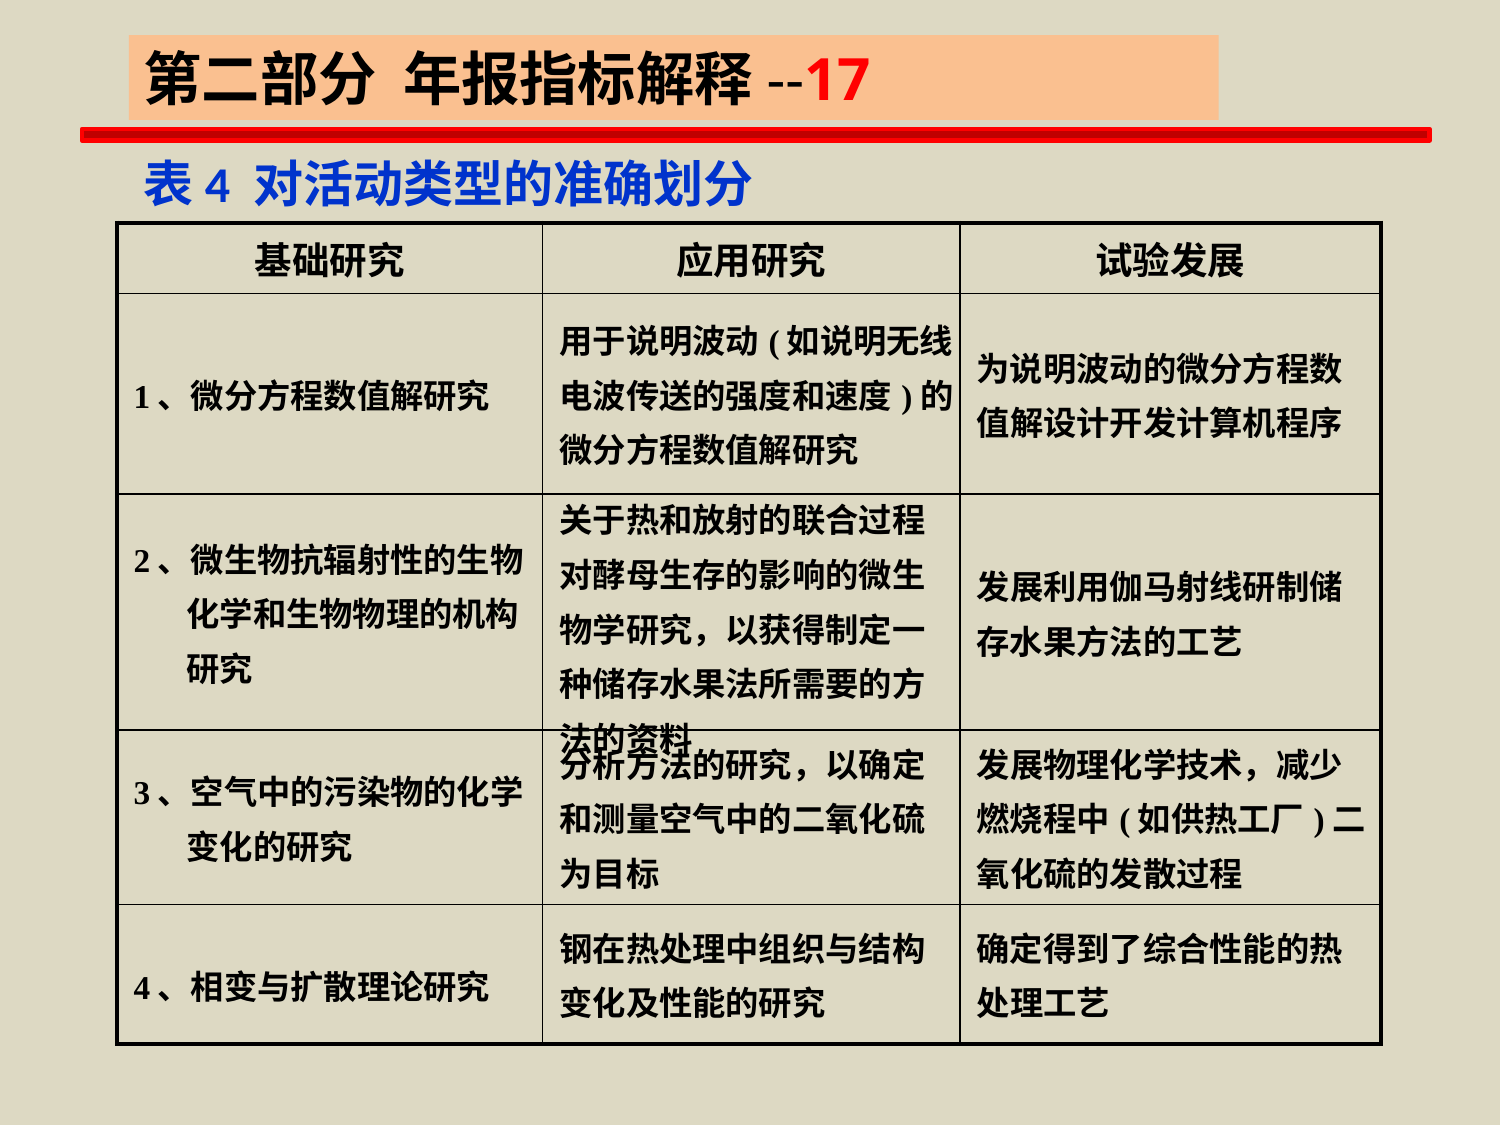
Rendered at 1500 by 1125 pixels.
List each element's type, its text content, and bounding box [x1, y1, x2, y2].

table_cell 发展物理化学技术，减少 燃烧程中(如供热工厂)二 氧化硫的发散过程 [961, 731, 1379, 904]
table_header 应用研究 [543, 225, 959, 293]
table_cell 为说明波动的微分方程数 值解设计开发计算机程序 [961, 294, 1379, 493]
table_cell 钢在热处理中组织与结构 变化及性能的研究 [543, 905, 959, 1042]
text_box 表4 对活动类型的准确划分 [117, 152, 1003, 213]
text_box [80, 127, 1432, 143]
text_box [117, 152, 1348, 221]
table_cell 1、微分方程数值解研究 [119, 294, 542, 493]
table_header 基础研究 [119, 225, 542, 293]
table_cell 用于说明波动(如说明无线 电波传送的强度和速度)的 微分方程数值解研究 [543, 294, 959, 493]
text_box 第二部分 年报指标解释--17 [128, 35, 1219, 120]
table_cell 分析方法的研究，以确定 和测量空气中的二氧化硫 为目标 [543, 731, 959, 904]
table_cell 4、相变与扩散理论研究 [119, 905, 542, 1042]
table_cell 2、微生物抗辐射性的生物 化学和生物物理的机构 研究 [119, 495, 542, 729]
table_cell 关于热和放射的联合过程 对酵母生存的影响的微生 物学研究，以获得制定一 种储存水果法所需要的方 法的资料 [543, 495, 959, 729]
table_cell 确定得到了综合性能的热 处理工艺 [961, 905, 1379, 1042]
table_header 试验发展 [961, 225, 1379, 293]
table_cell 发展利用伽马射线研制储 存水果方法的工艺 [961, 495, 1379, 729]
table_cell 3、空气中的污染物的化学 变化的研究 [119, 731, 542, 904]
